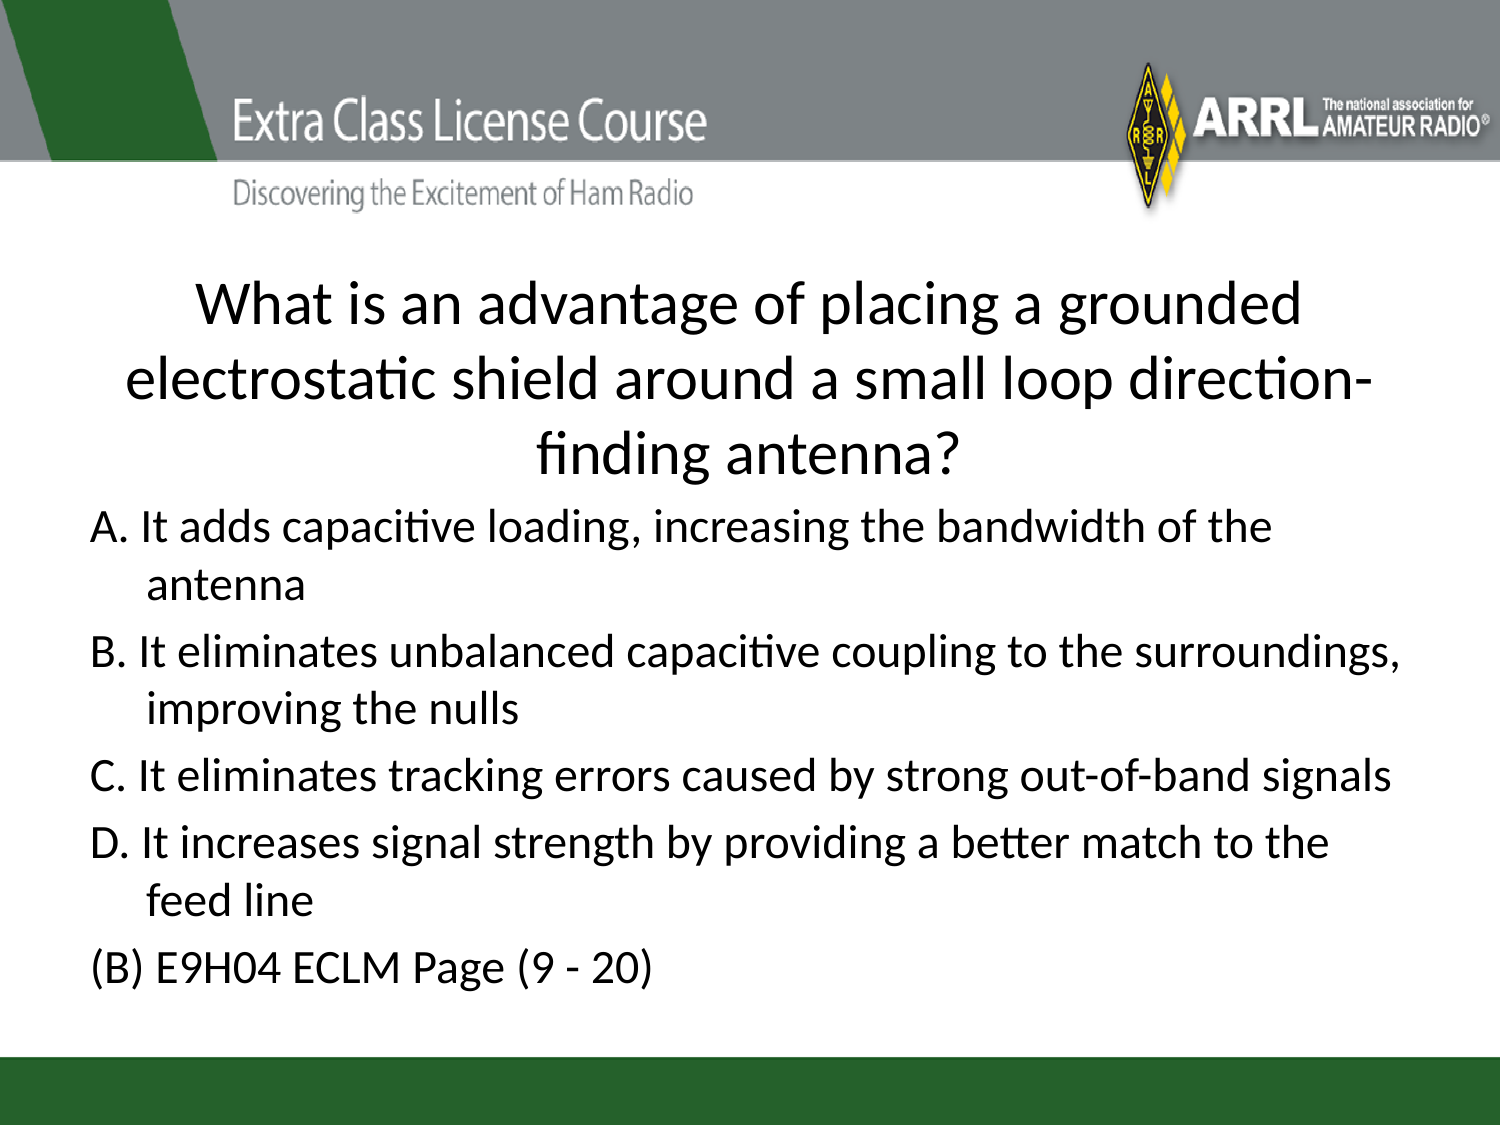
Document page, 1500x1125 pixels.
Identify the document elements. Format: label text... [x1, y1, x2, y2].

list A. It adds capacitive loading, increasing the bandwidth of the antenna B. It eliminates unbalanced capacitive coupling to the surroundings, improving the nulls C. It eliminates tracking errors caused by strong out-of-band signals D. It increases signal strength by providing a better match to the feed line (B) E9H04 ECLM Page (9 - 20) [75, 487, 1425, 1005]
title What is an advantage of placing a grounded electrostatic shield around a small loop direction-finding antenna? [75, 254, 1425, 435]
picture [0, 0, 1500, 1125]
